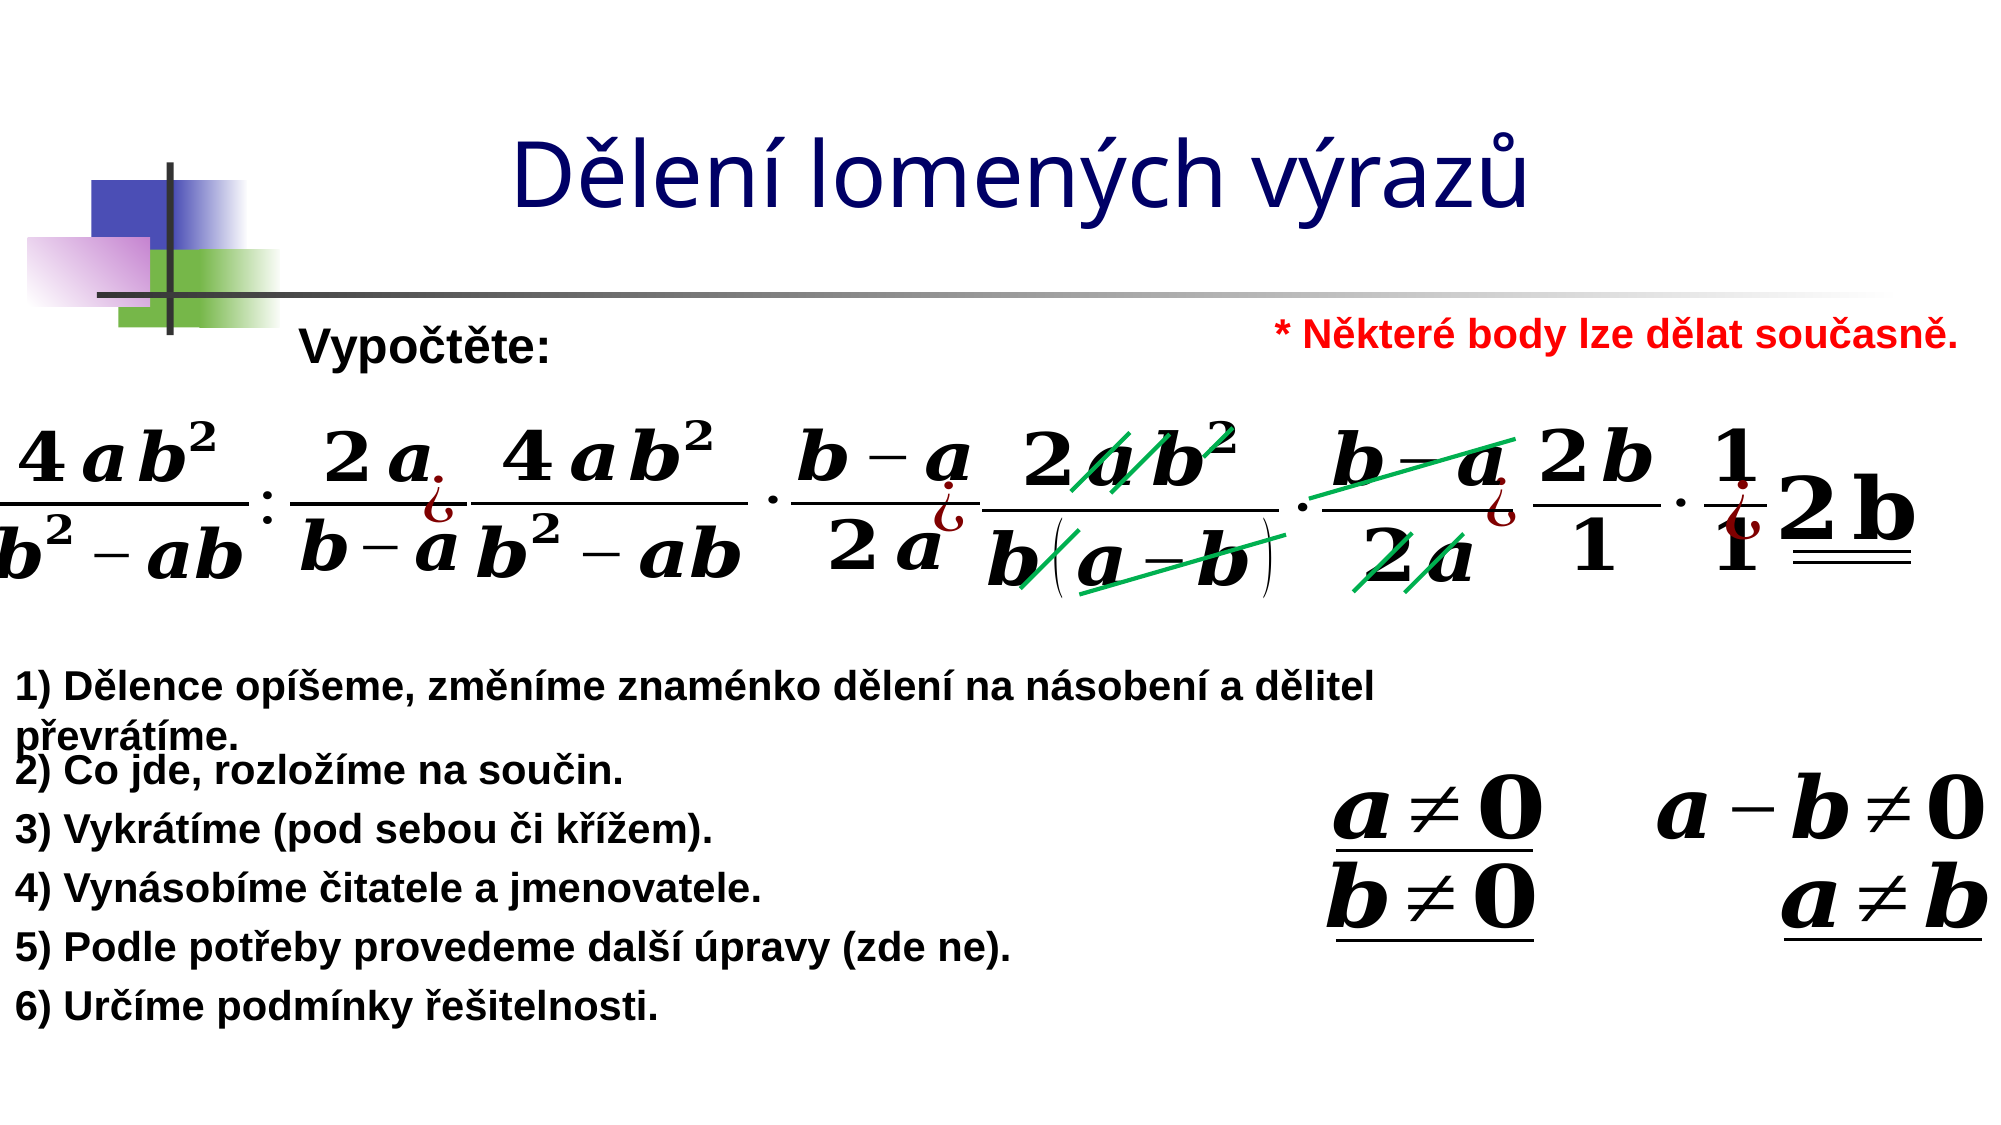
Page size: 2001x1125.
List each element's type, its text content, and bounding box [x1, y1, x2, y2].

title Dělení lomených výrazů [416, 113, 1627, 228]
text_box 6) Určíme podmínky řešitelnosti. [0, 974, 1061, 1034]
text_box Vypočtěte: [258, 302, 593, 386]
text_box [1203, 427, 1234, 458]
text_box * Některé body lze dělat současně. [1259, 302, 2000, 362]
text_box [1404, 533, 1464, 593]
text_box 4) Vynásobíme čitatele a jmenovatele. [0, 856, 919, 915]
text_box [1110, 433, 1170, 494]
text_box 3) Vykrátíme (pod sebou či křížem). [0, 797, 919, 856]
text_box 5) Podle potřeby provedeme další úpravy (zde ne). [0, 915, 1061, 974]
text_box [1070, 432, 1111, 492]
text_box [1308, 438, 1516, 499]
text_box 1) Dělence opíšeme, změníme znaménko dělení na násobení a dělitel převrátíme. [0, 679, 1627, 739]
text_box 2) Co jde, rozložíme na součin. [0, 739, 693, 797]
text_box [1352, 532, 1403, 593]
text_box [1081, 534, 1287, 595]
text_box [1019, 529, 1080, 589]
